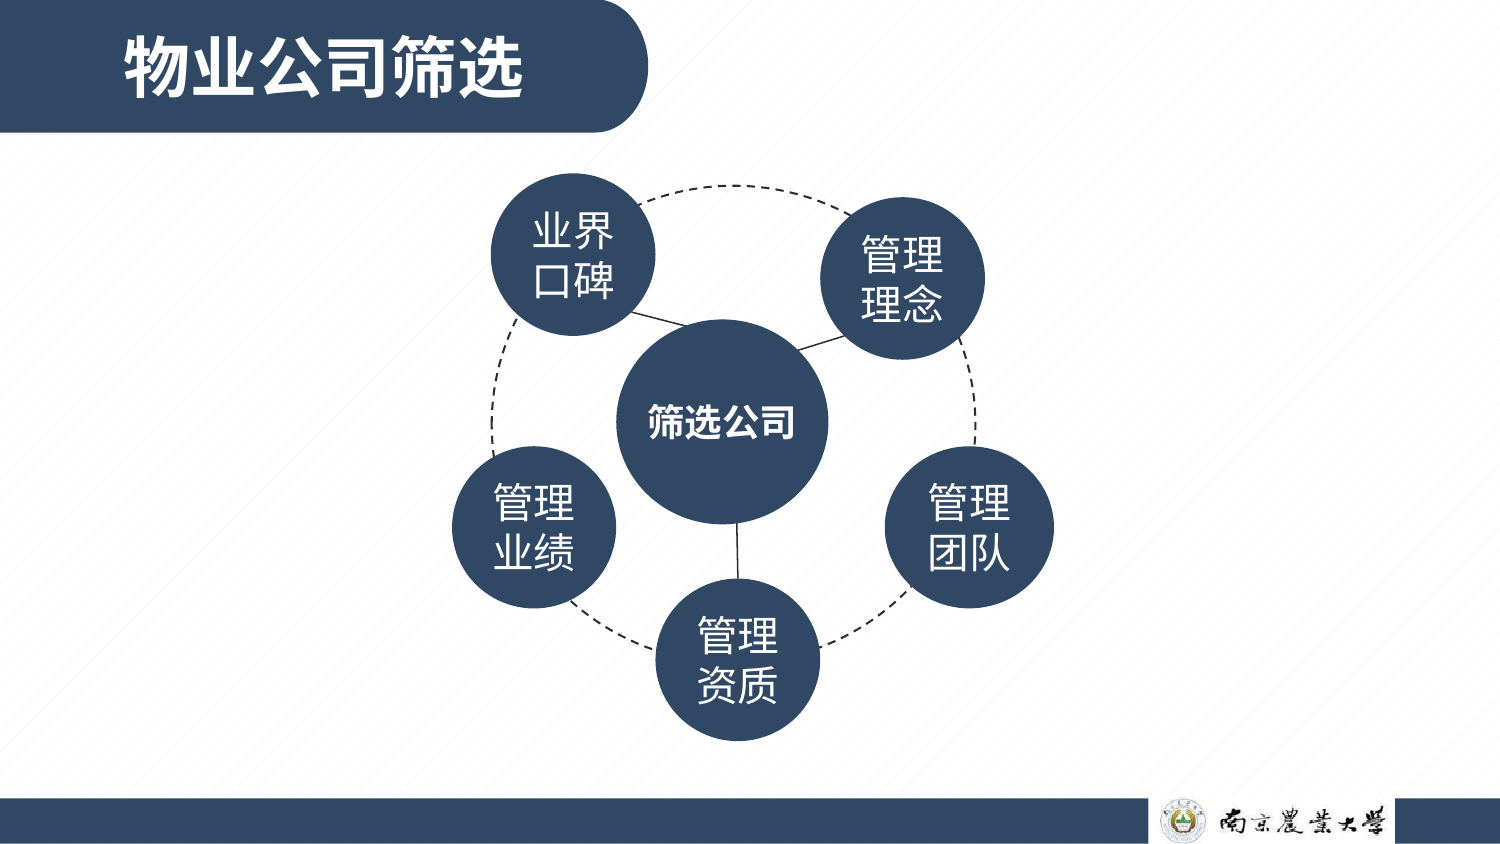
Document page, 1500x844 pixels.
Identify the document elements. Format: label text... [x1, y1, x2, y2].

text_box 物业公司筛选 [0, 0, 649, 133]
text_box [451, 173, 1054, 742]
picture [1148, 796, 1395, 844]
